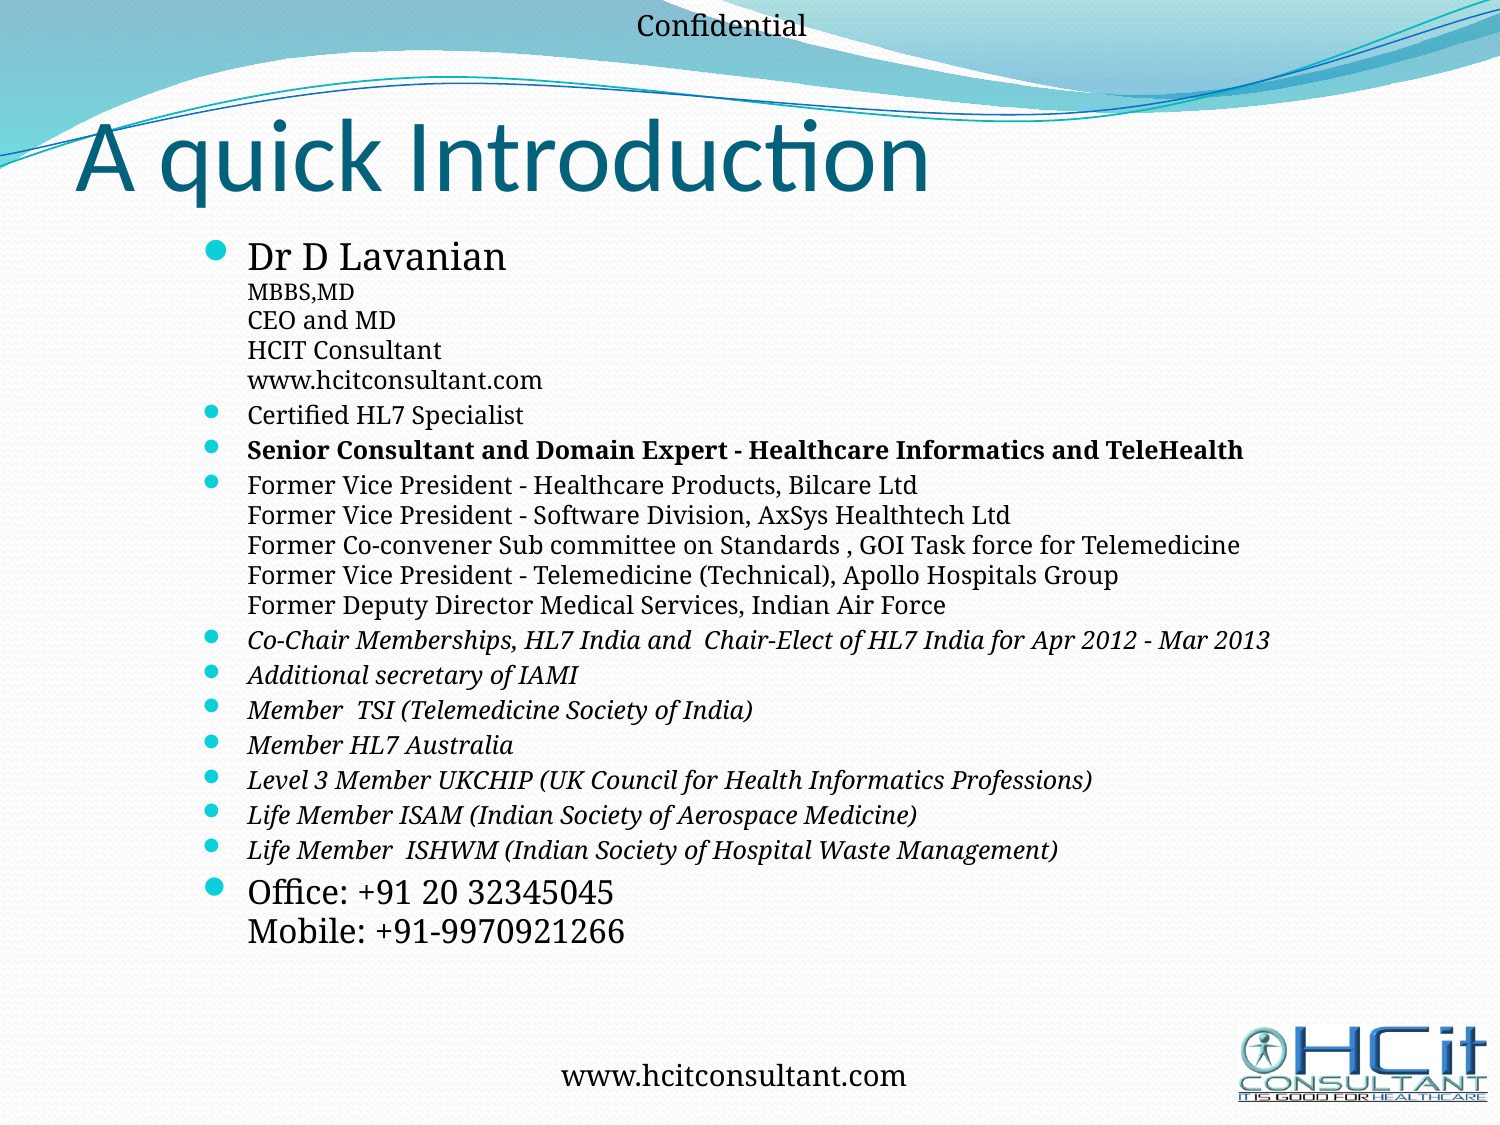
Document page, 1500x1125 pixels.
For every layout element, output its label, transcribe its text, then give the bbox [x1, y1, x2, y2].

picture [1237, 1024, 1488, 1104]
title A quick Introduction [74, 115, 1426, 213]
list Dr D Lavanian MBBS,MD CEO and MD HCIT Consultant www.hcitconsultant.com Certified HL7 Specialist Senior Consultant and Domain Expert - Healthcare Informatics and TeleHealth Former Vice President - Healthcare Products, Bilcare Ltd Former Vice President - Software Division, AxSys Healthtech Ltd Former Co-convener Sub committee on Standards , GOI Task force for Telemedicine Former Vice President - Telemedicine (Technical), Apollo Hospitals Group Former Deputy Director Medical Services, Indian Air Force Co-Chair Memberships, HL7 India and Chair-Elect of HL7 India for Apr 2012 - Mar 2013 Additional secretary of IAMI Member TSI (Telemedicine Society of India) Member HL7 Australia Level 3 Member UKCHIP (UK Council for Health Informatics Professions) Life Member ISAM (Indian Society of Aerospace Medicine) Life Member ISHWM (Indian Society of Hospital Waste Management) Office: +91 20 32345045 Mobile: +91-9970921266 [187, 224, 1500, 946]
